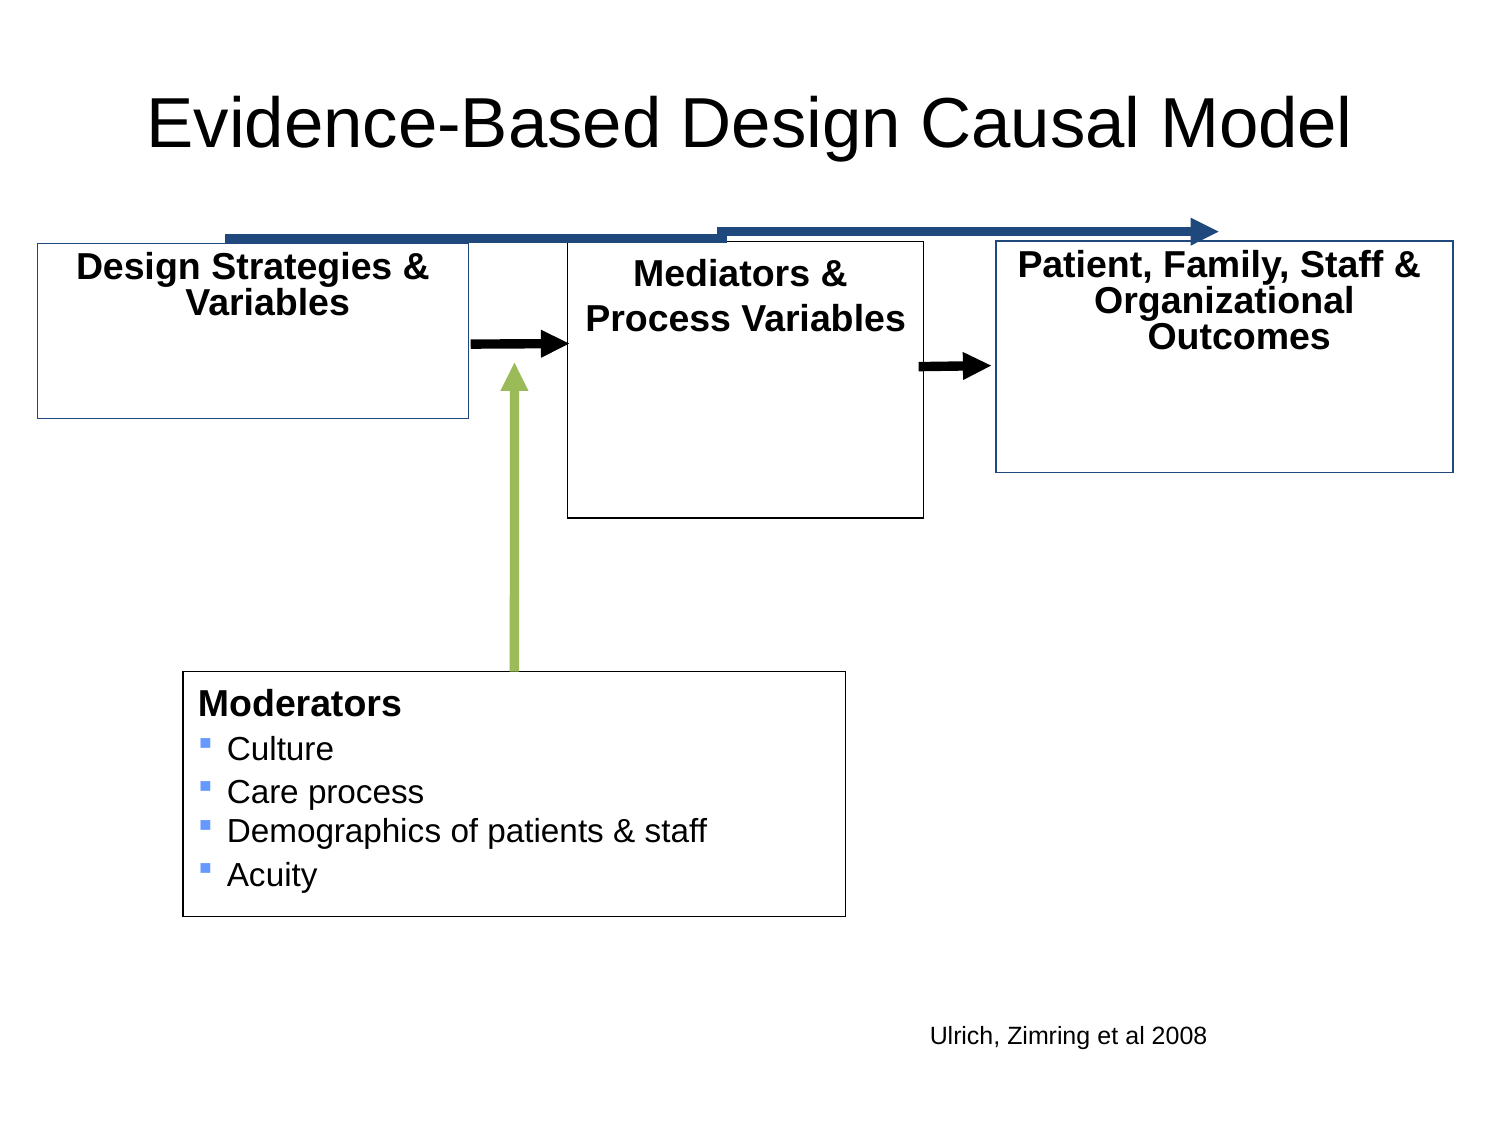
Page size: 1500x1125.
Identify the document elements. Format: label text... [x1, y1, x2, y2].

title Evidence-Based Design Causal Model [74, 24, 713, 213]
text_box Moderators Culture Care process Demographics of patients & staff Acuity [183, 671, 846, 917]
text_box Mediators & Process Variables [730, 241, 924, 519]
text_box Ulrich, Zimring et al 2008 [914, 1012, 1465, 1058]
text_box Mediators & Process Variables [567, 243, 713, 519]
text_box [718, 0, 726, 733]
list Design Strategies & Variables [37, 243, 469, 419]
list Patient, Family, Staff & Organizational Outcomes [995, 240, 1454, 473]
title Evidence-Based Design Causal Model [730, 24, 1426, 213]
